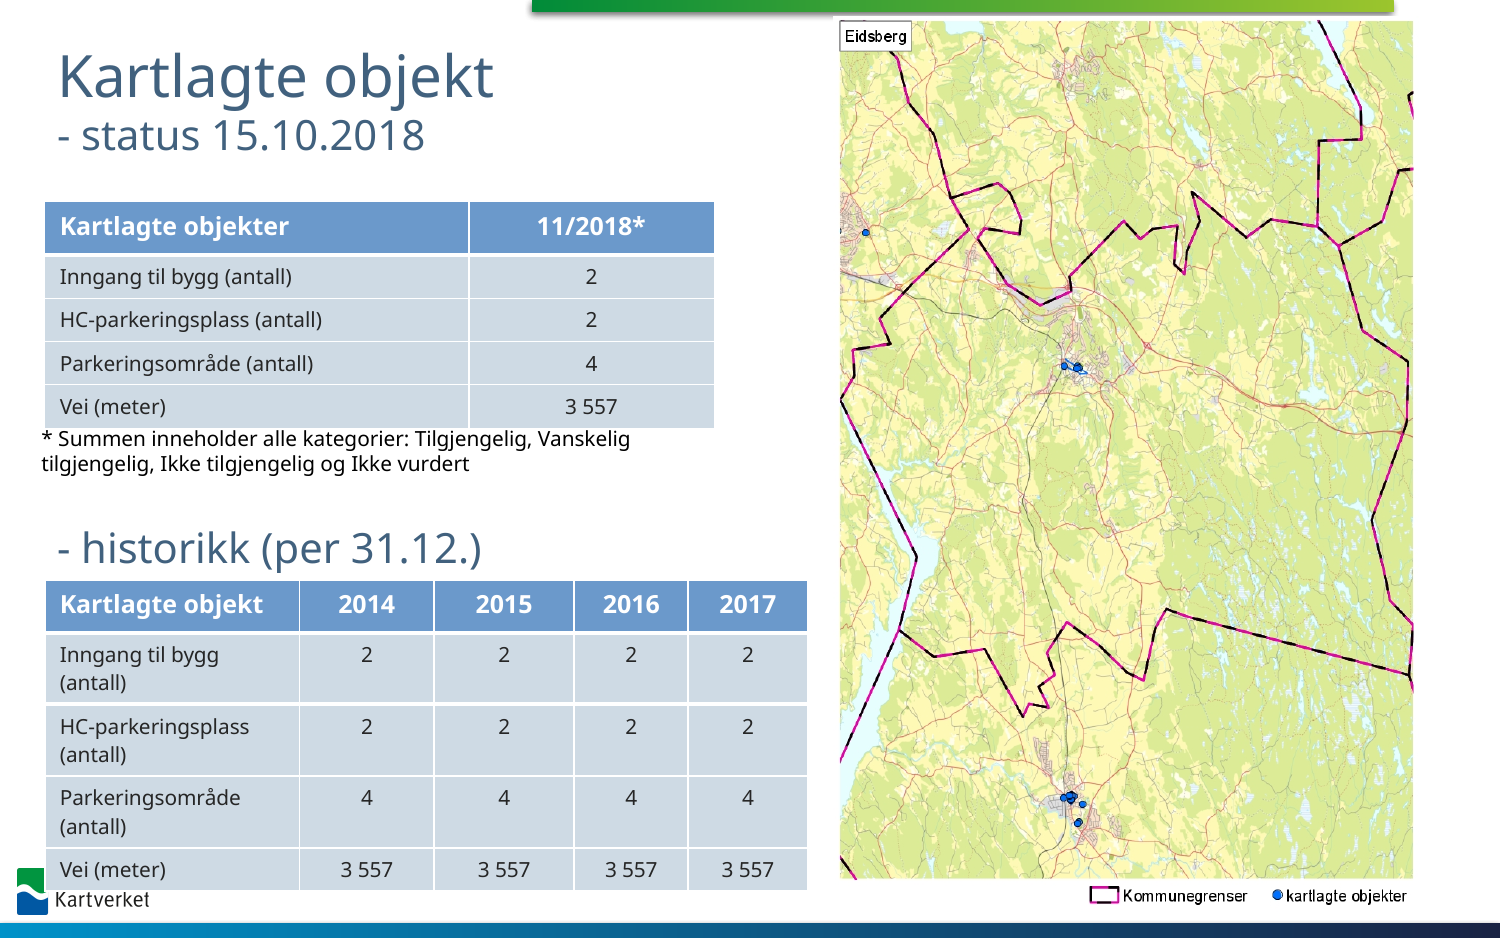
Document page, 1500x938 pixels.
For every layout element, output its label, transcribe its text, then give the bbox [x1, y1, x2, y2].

table_header 2016 [575, 581, 687, 631]
table_cell 2 [470, 299, 714, 341]
table_cell 4 [575, 777, 687, 847]
text_box - historikk (per 31.12.) [42, 496, 828, 580]
table_cell 2 [300, 635, 433, 702]
text_box * Summen inneholder alle kategorier: Tilgjengelig, Vanskelig tilgjengelig, Ikke tilgjengelig og Ikke vurdert [26, 417, 711, 483]
table_cell 3 557 [575, 849, 687, 890]
table_cell 3 557 [470, 385, 714, 428]
table_header 11/2018* [470, 202, 714, 253]
table_cell HC-parkeringsplass (antall) [45, 299, 468, 341]
table_cell 3 557 [689, 849, 807, 890]
table_header 2015 [435, 581, 573, 631]
table_header Kartlagte objekt [46, 581, 299, 631]
picture [833, 16, 1419, 913]
table_cell 4 [300, 777, 433, 847]
table_header 2017 [689, 581, 807, 631]
table_cell 4 [470, 342, 714, 384]
table_cell 2 [689, 706, 807, 775]
table_cell Parkeringsområde (antall) [46, 777, 299, 847]
table_cell Vei (meter) [45, 385, 468, 417]
table_cell 2 [470, 257, 714, 298]
table_cell 2 [575, 706, 687, 775]
table_header 2014 [300, 581, 433, 631]
table_cell Parkeringsområde (antall) [45, 342, 468, 384]
table_cell Inngang til bygg (antall) [46, 635, 299, 702]
table_cell 2 [689, 635, 807, 702]
table_header Kartlagte objekter [45, 202, 468, 253]
table_cell 3 557 [435, 849, 573, 890]
table_cell 3 557 [300, 849, 433, 890]
table_cell 2 [300, 706, 433, 775]
table_cell HC-parkeringsplass (antall) [46, 706, 299, 775]
table_cell Inngang til bygg (antall) [45, 257, 468, 298]
table_cell 2 [435, 635, 573, 702]
table_cell Vei (meter) [46, 849, 299, 890]
text_box Kartlagte objekt - status 15.10.2018 [42, 24, 828, 167]
table_cell 2 [435, 706, 573, 775]
table_cell 4 [435, 777, 573, 847]
table_cell 4 [689, 777, 807, 847]
table_cell 2 [575, 635, 687, 702]
